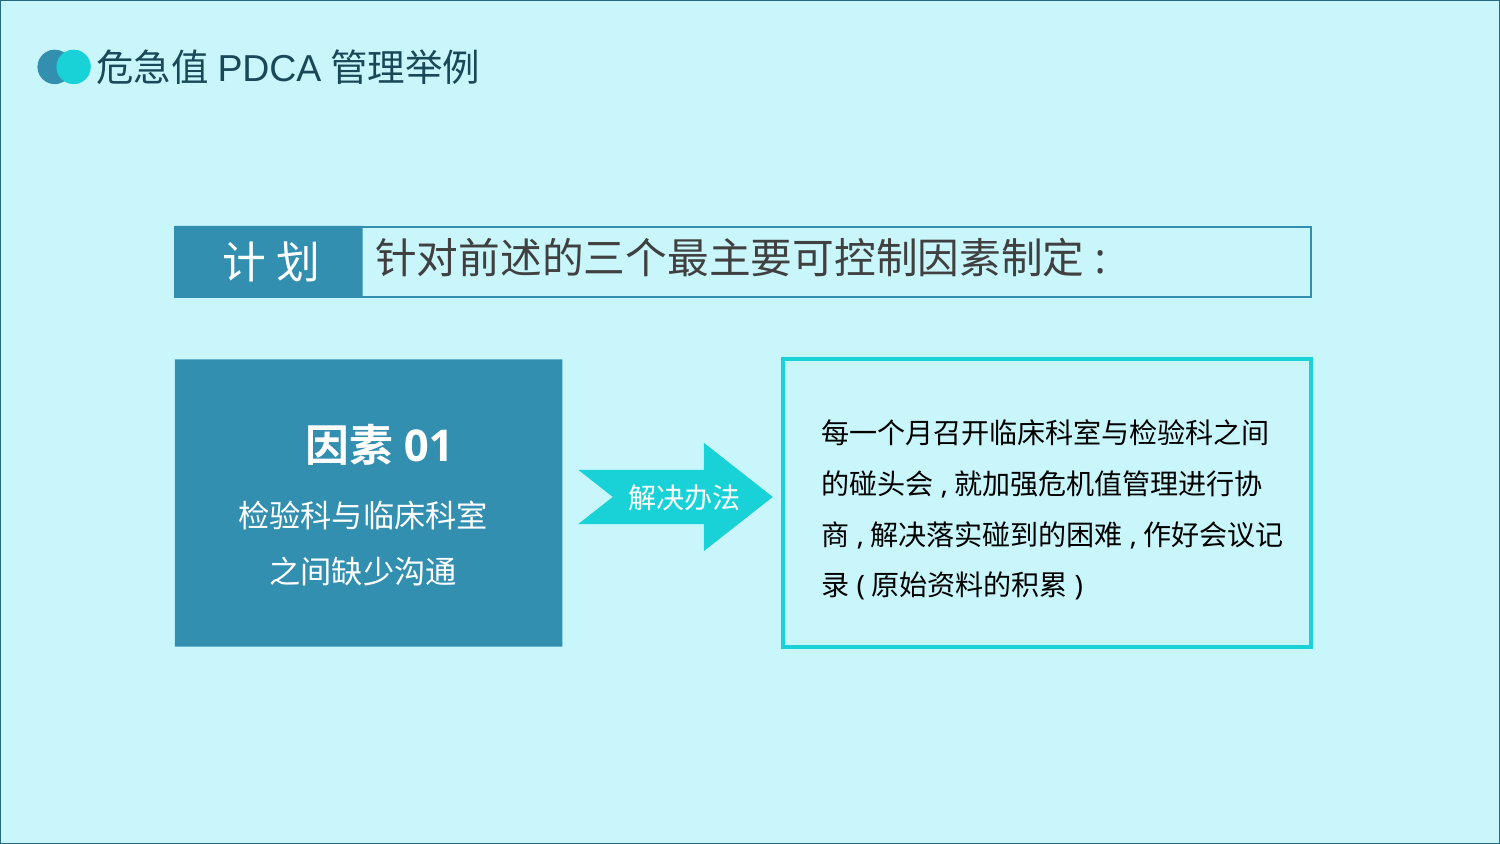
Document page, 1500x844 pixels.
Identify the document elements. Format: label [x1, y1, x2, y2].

text_box [578, 442, 773, 552]
text_box [174, 224, 1312, 297]
text_box [174, 359, 563, 647]
text_box [783, 359, 1312, 647]
